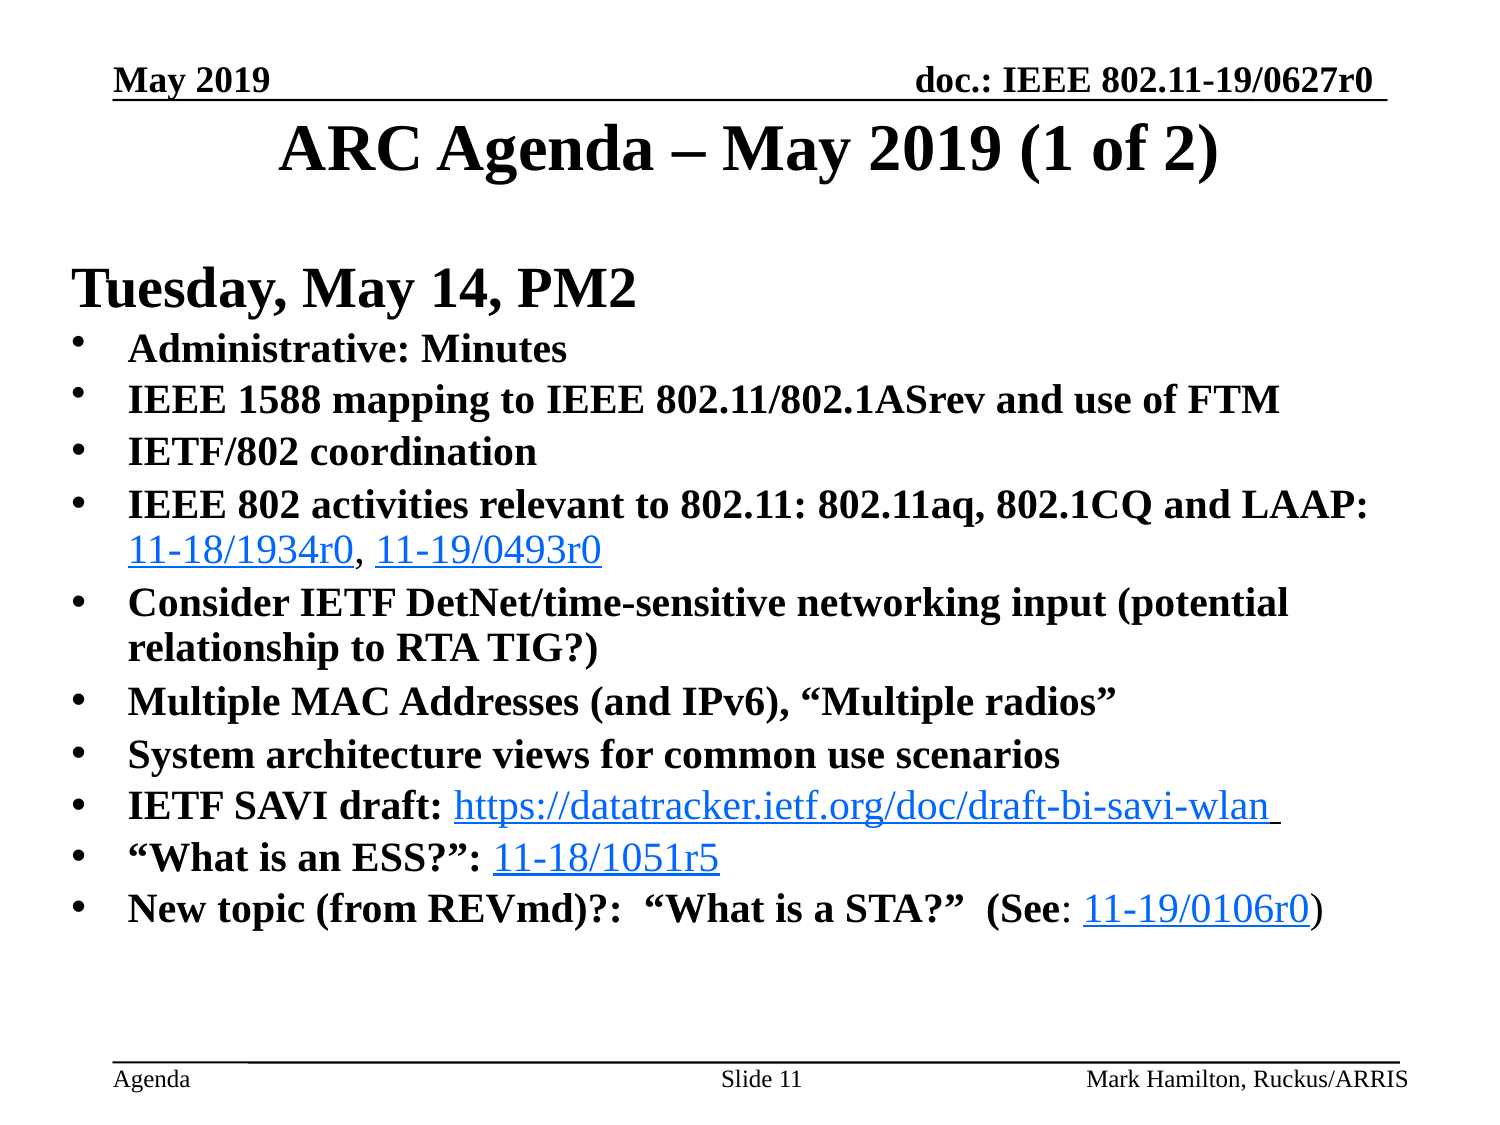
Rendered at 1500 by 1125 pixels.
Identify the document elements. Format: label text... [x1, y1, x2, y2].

list Tuesday, May 14, PM2 Administrative: Minutes IEEE 1588 mapping to IEEE 802.11/802.1ASrev and use of FTM IETF/802 coordination IEEE 802 activities relevant to 802.11: 802.11aq, 802.1CQ and LAAP: 11-18/1934r0, 11-19/0493r0 Consider IETF DetNet/time-sensitive networking input (potential relationship to RTA TIG?) Multiple MAC Addresses (and IPv6), “Multiple radios” System architecture views for common use scenarios IETF SAVI draft: https://datatracker.ietf.org/doc/draft-bi-savi-wlan “What is an ESS?”: 11-18/1051r5 New topic (from REVmd)?: “What is a STA?” (See: 11-19/0106r0) [56, 249, 1444, 988]
title ARC Agenda – May 2019 (1 of 2) [112, 99, 1388, 188]
